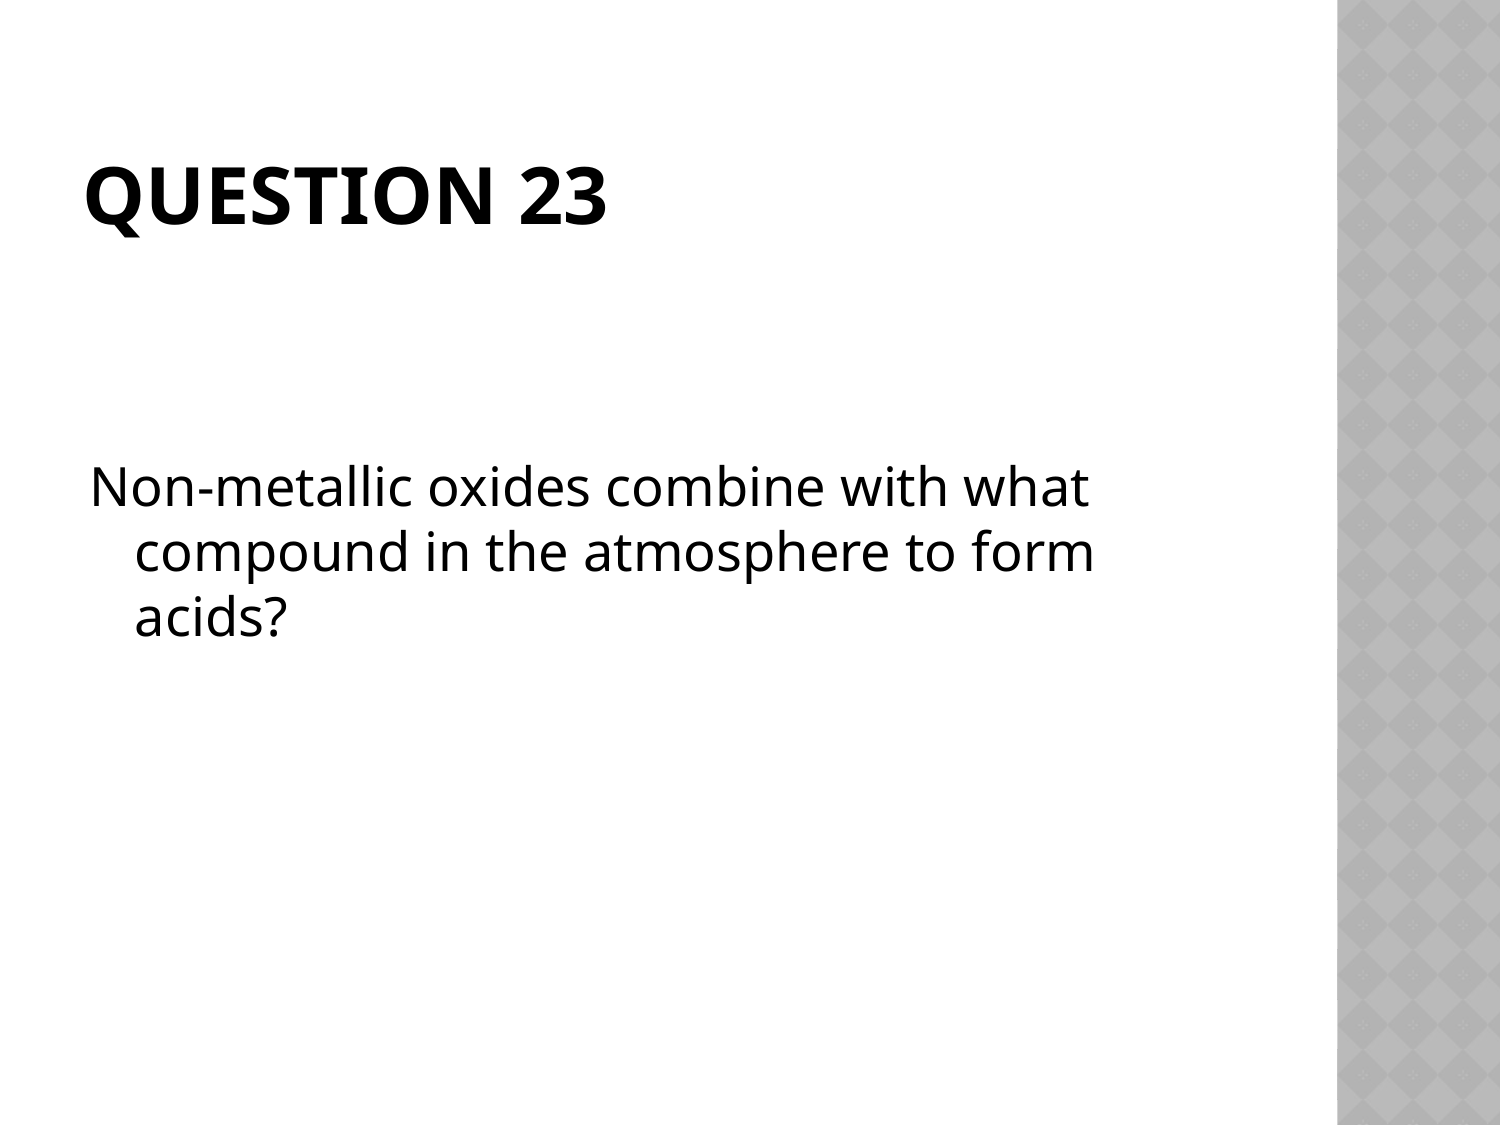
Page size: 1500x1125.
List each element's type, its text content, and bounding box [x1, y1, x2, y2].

title Question 23 [75, 52, 1263, 240]
list Non-metallic oxides combine with what compound in the atmosphere to form acids? [75, 445, 1263, 1059]
